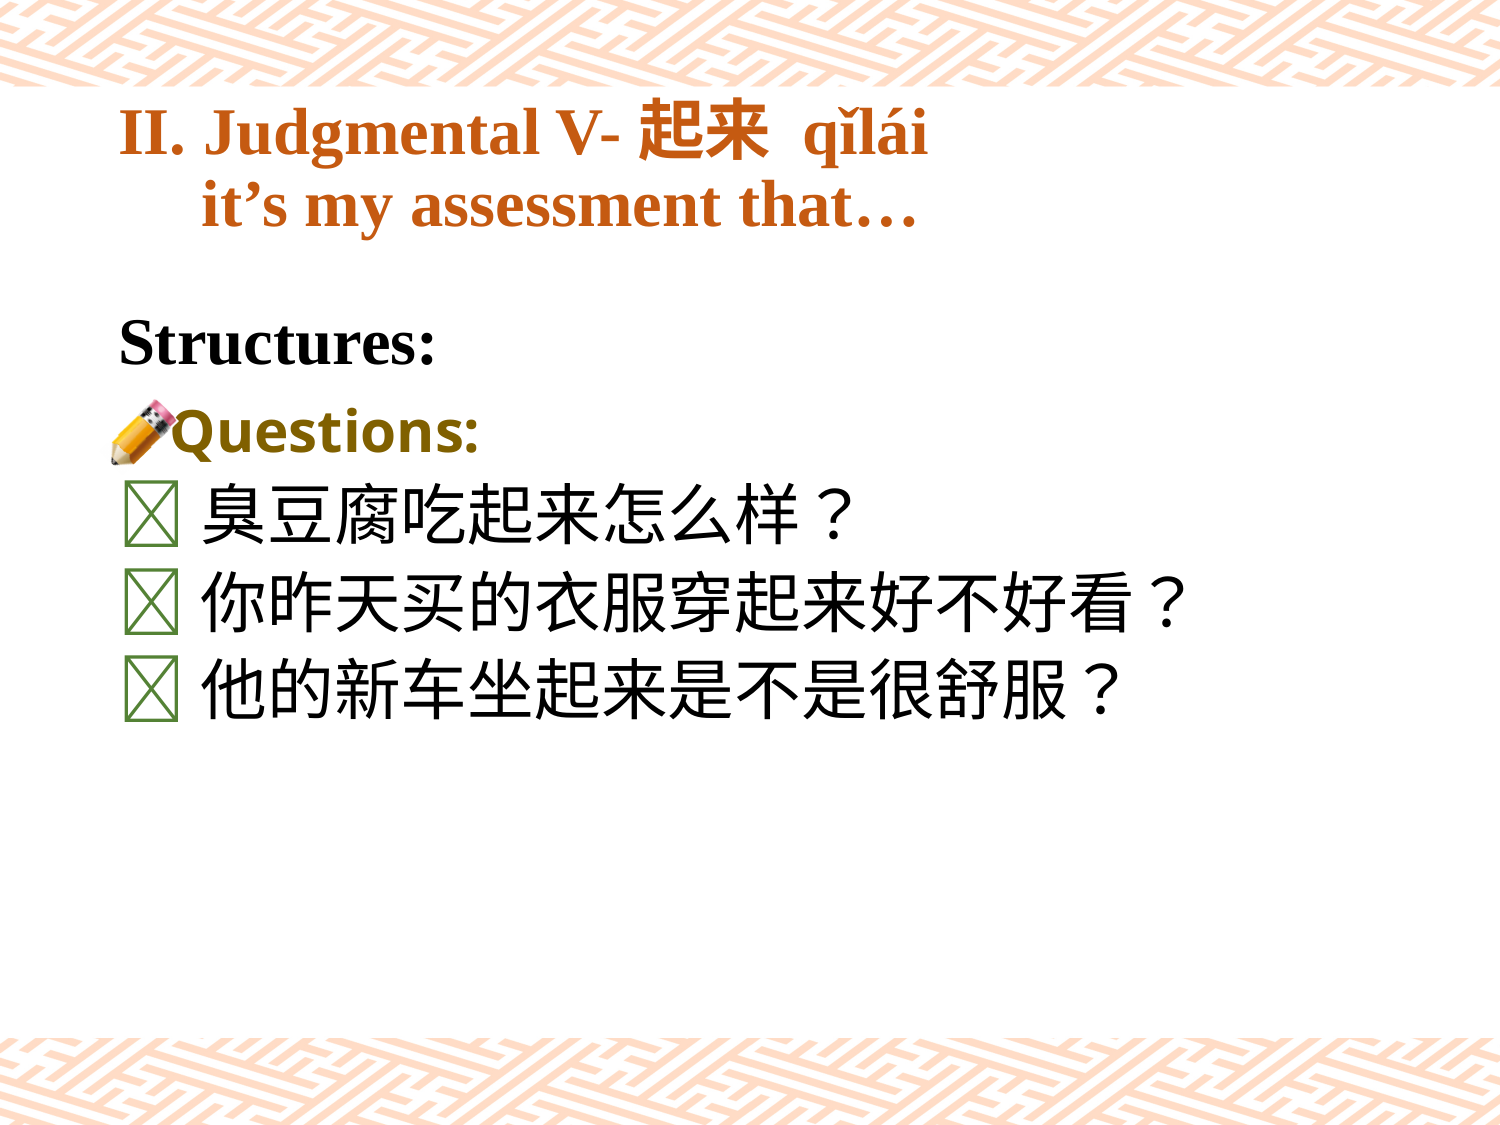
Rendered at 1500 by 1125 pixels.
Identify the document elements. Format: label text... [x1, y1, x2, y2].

title II. Judgmental V-起来 qǐlái it’s my assessment that… [103, 59, 1397, 278]
list Structures: Questions: 臭豆腐吃起来怎么样？ 你昨天买的衣服穿起来好不好看？ 他的新车坐起来是不是很舒服？ [103, 299, 1397, 1014]
picture [0, 0, 1500, 1125]
